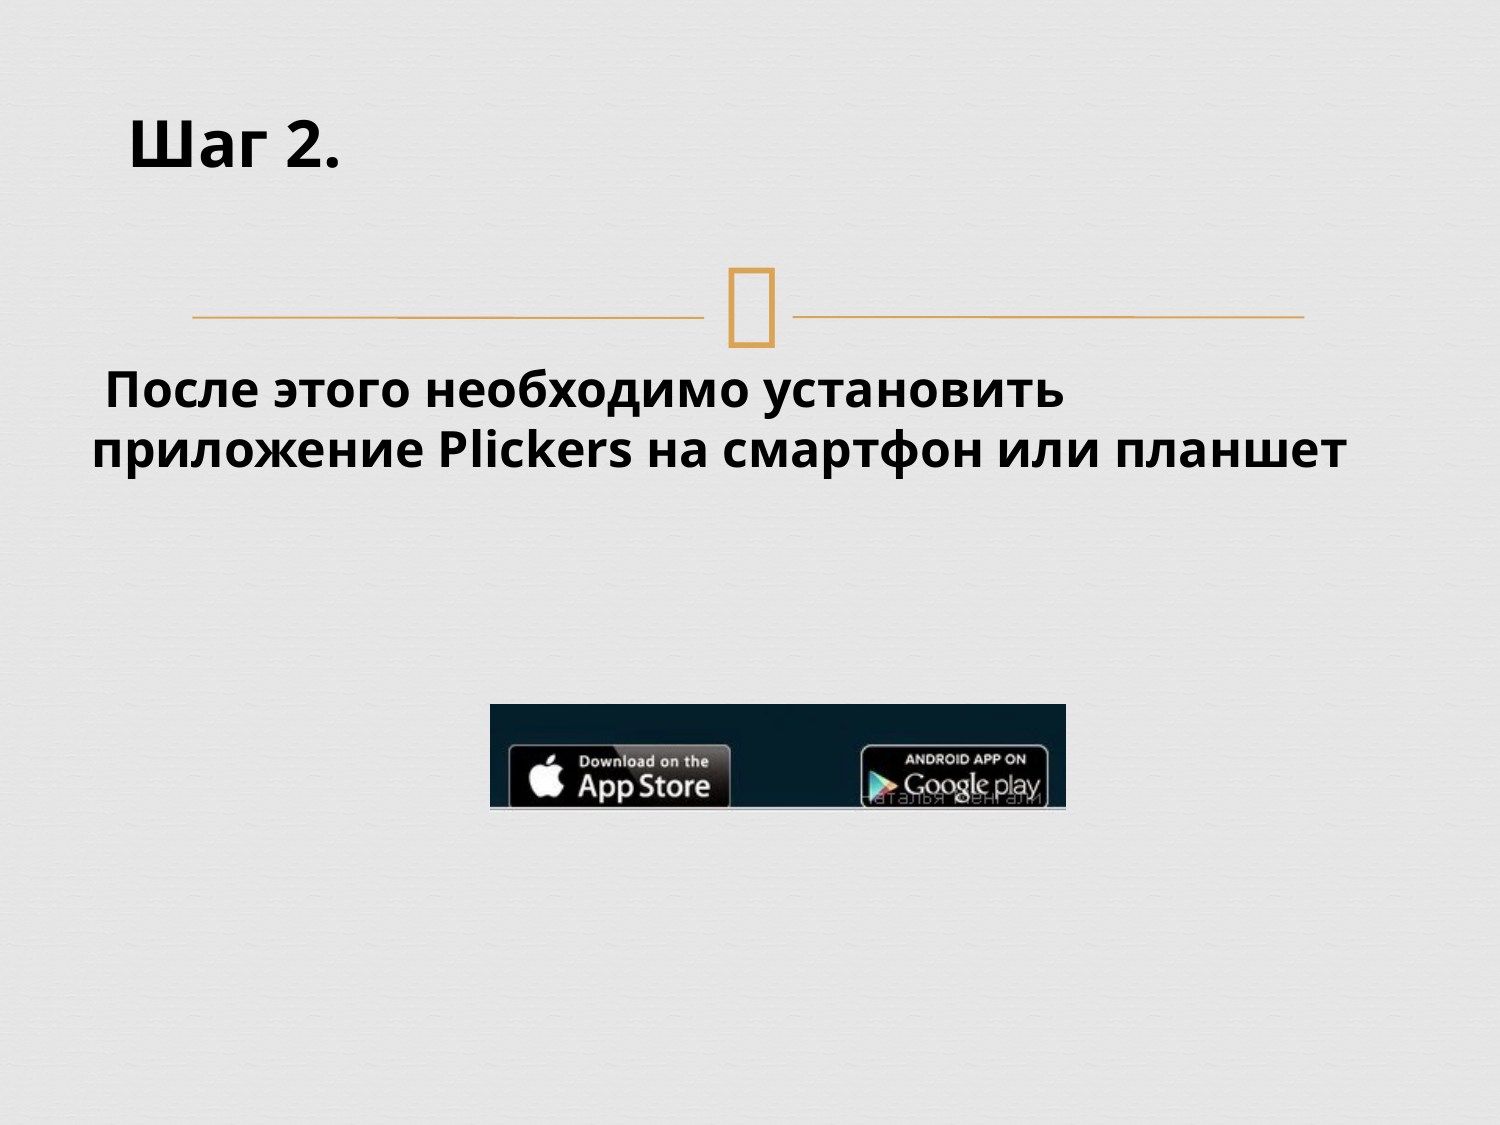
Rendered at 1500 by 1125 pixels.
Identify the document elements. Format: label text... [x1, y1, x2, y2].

list После этого необходимо установить приложение Plickers на смартфон или планшет [76, 349, 1425, 1005]
picture [489, 703, 1066, 813]
title Шаг 2. [112, 93, 1386, 267]
